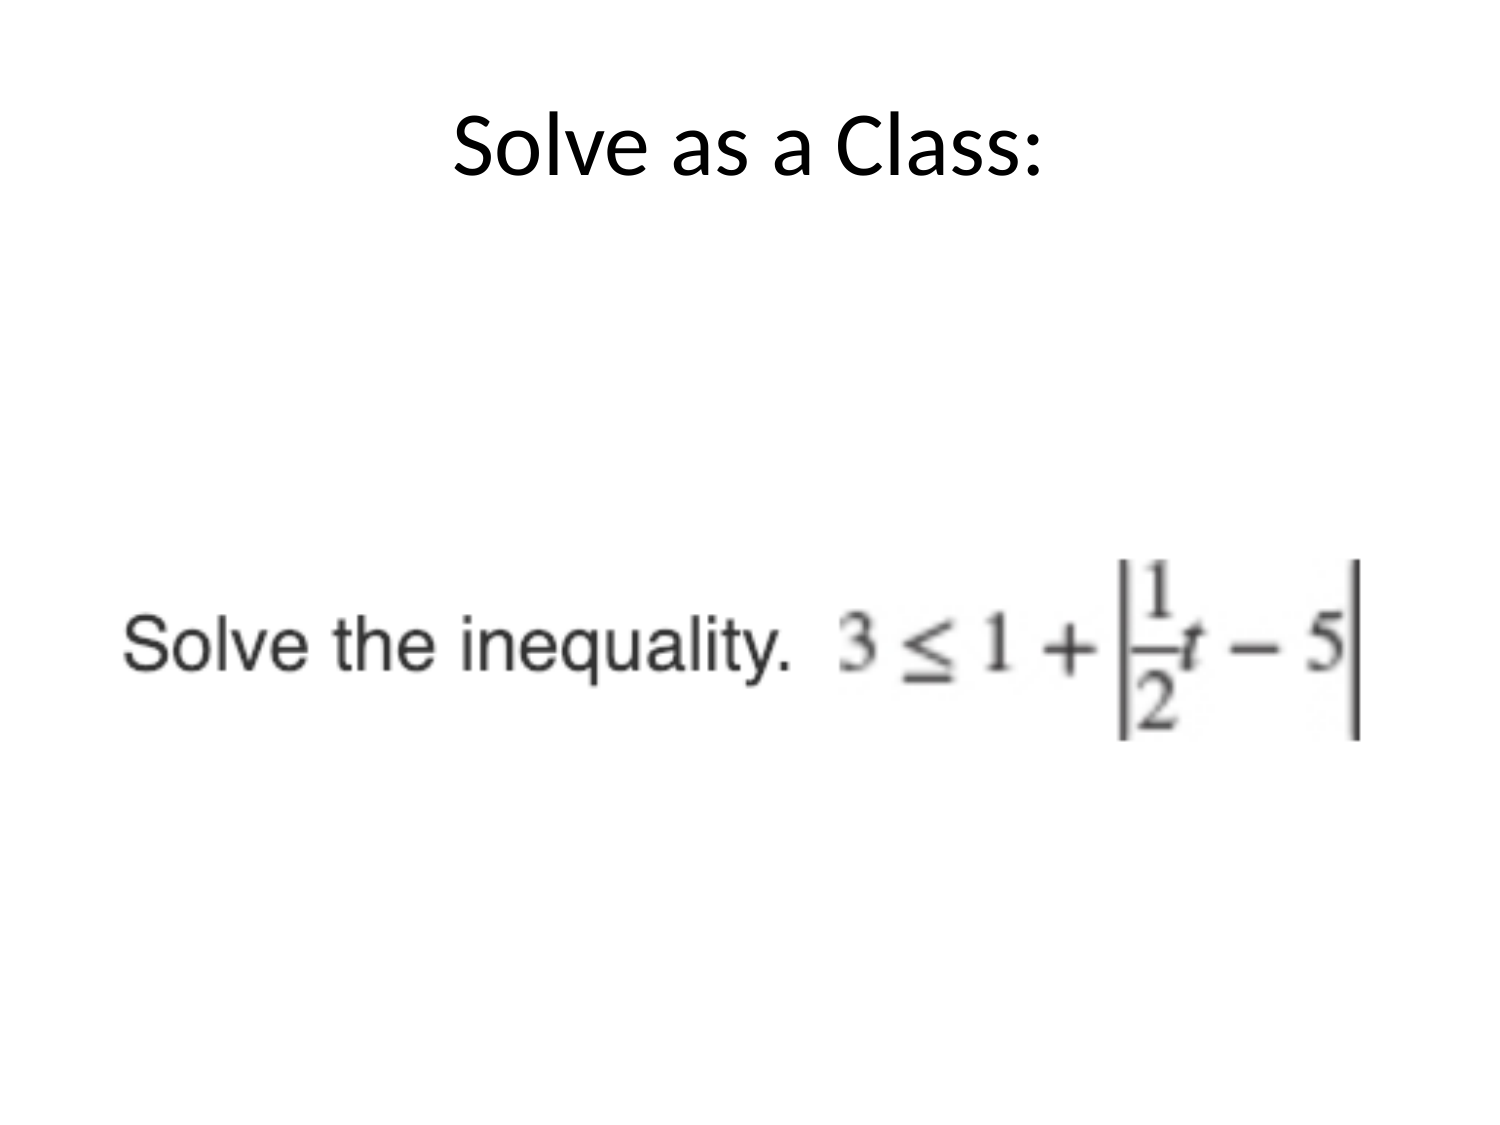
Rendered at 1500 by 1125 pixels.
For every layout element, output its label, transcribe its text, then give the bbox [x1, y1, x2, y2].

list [74, 262, 1426, 1006]
title Solve as a Class: [75, 45, 1425, 233]
